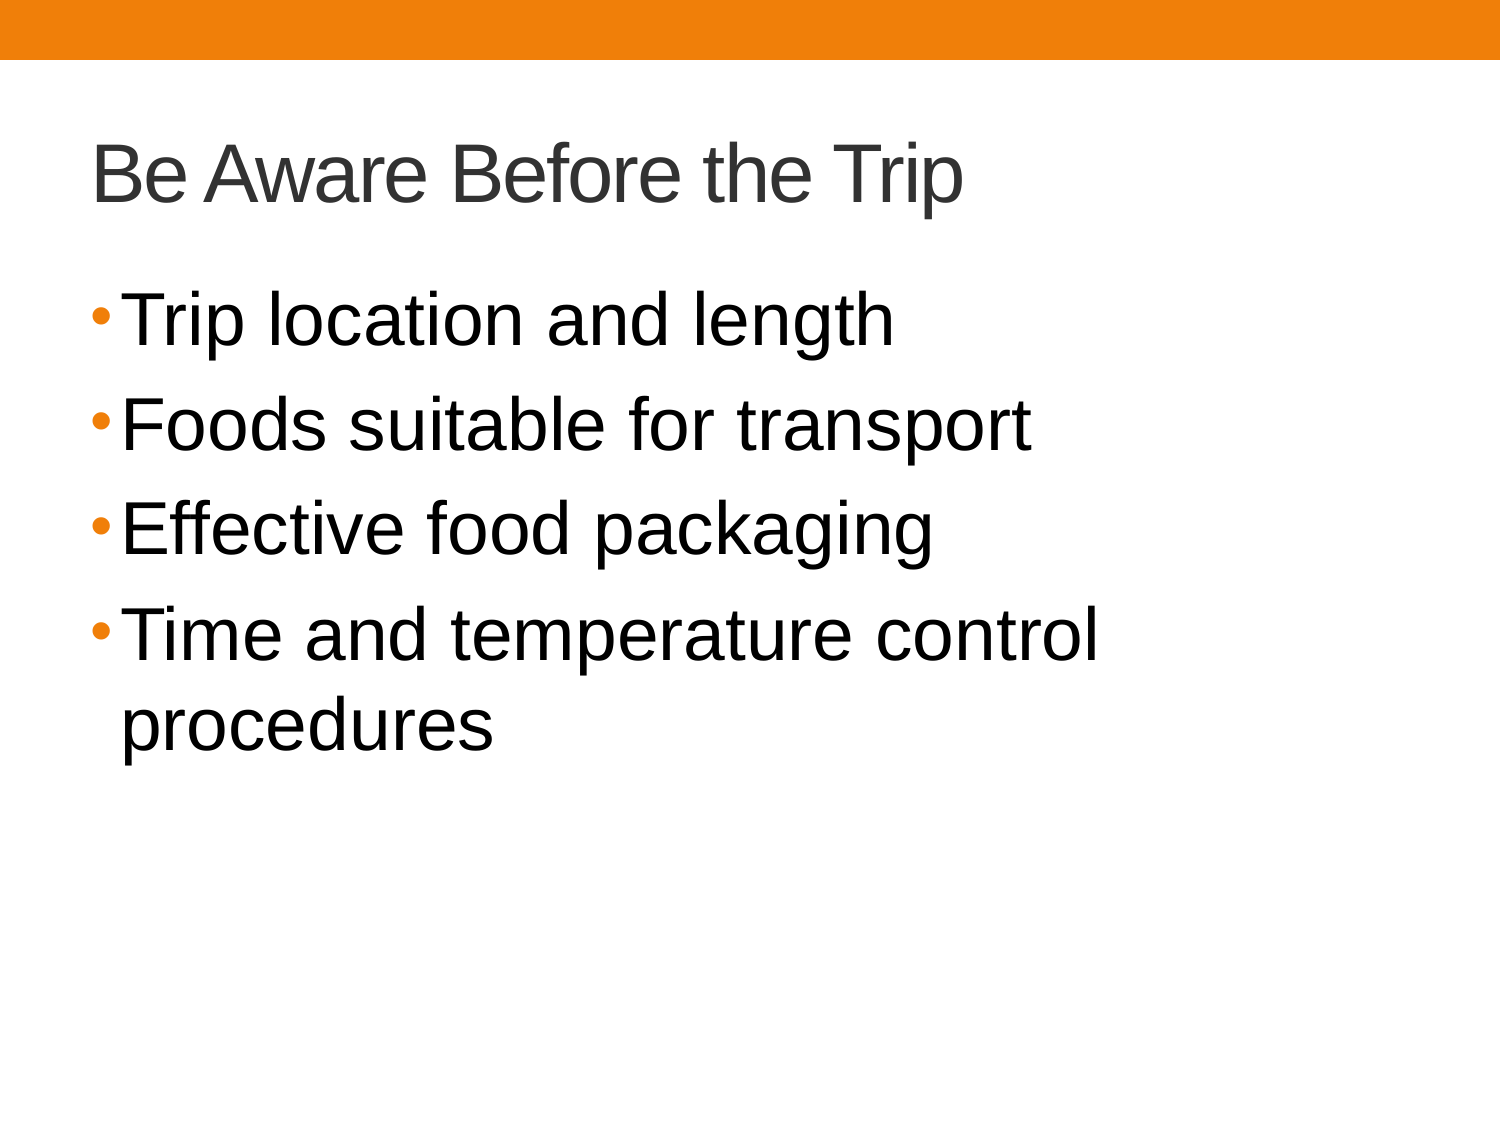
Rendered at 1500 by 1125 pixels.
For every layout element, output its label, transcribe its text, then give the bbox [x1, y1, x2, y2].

title Be Aware Before the Trip [75, 87, 1425, 250]
list Trip location and length Foods suitable for transport Effective food packaging Time and temperature control procedures [75, 262, 1425, 1063]
